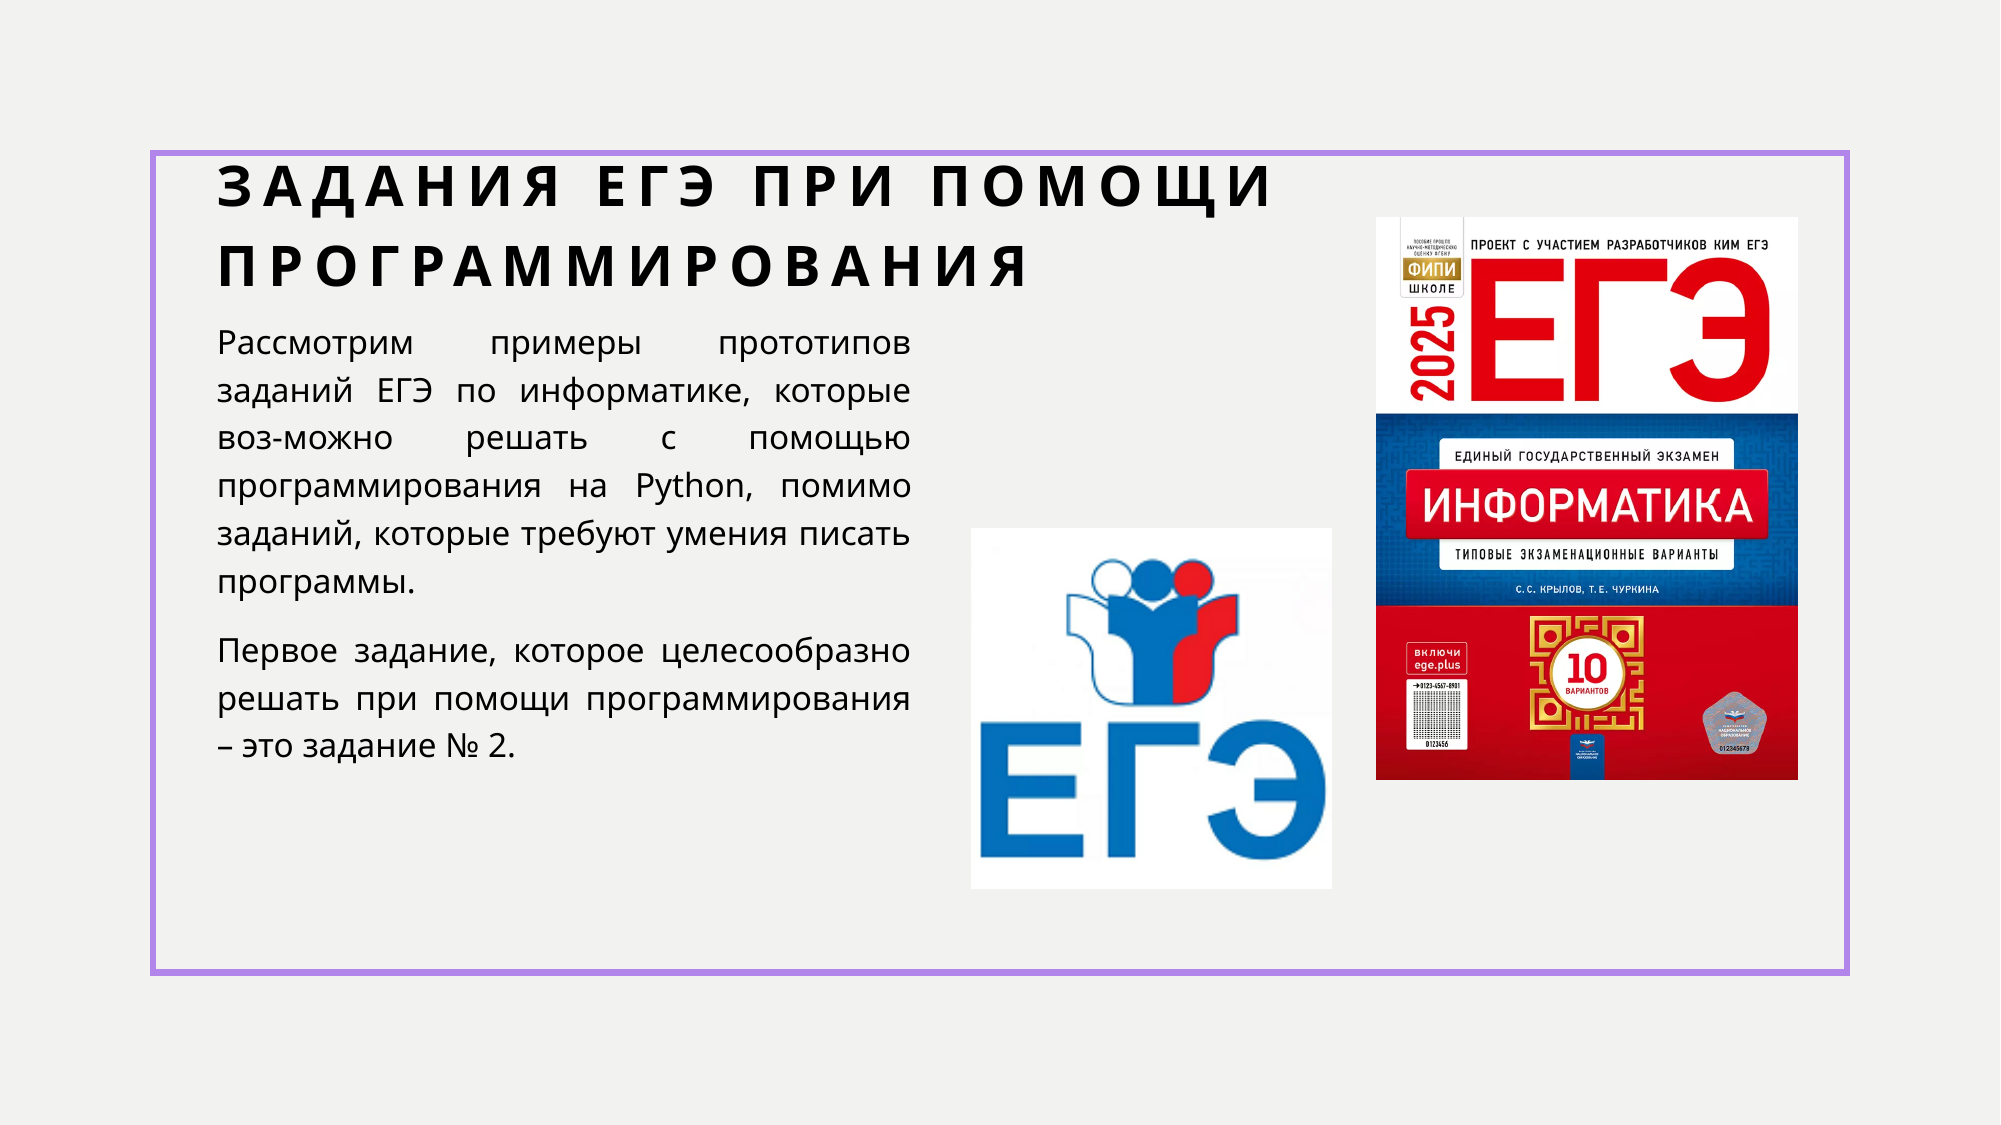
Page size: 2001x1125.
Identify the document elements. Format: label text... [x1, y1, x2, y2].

picture [971, 528, 1332, 889]
list Рассмотрим примеры прототипов заданий ЕГЭ по информатике, которые воз-можно решать с помощью программирования на Python, помимо заданий, которые требуют умения писать программы. Первое задание, которое целесообразно решать при помощи программирования – это задание № 2. [201, 306, 927, 780]
picture [1375, 217, 1798, 780]
title Задания Егэ при помощи программирования [201, 129, 1675, 306]
